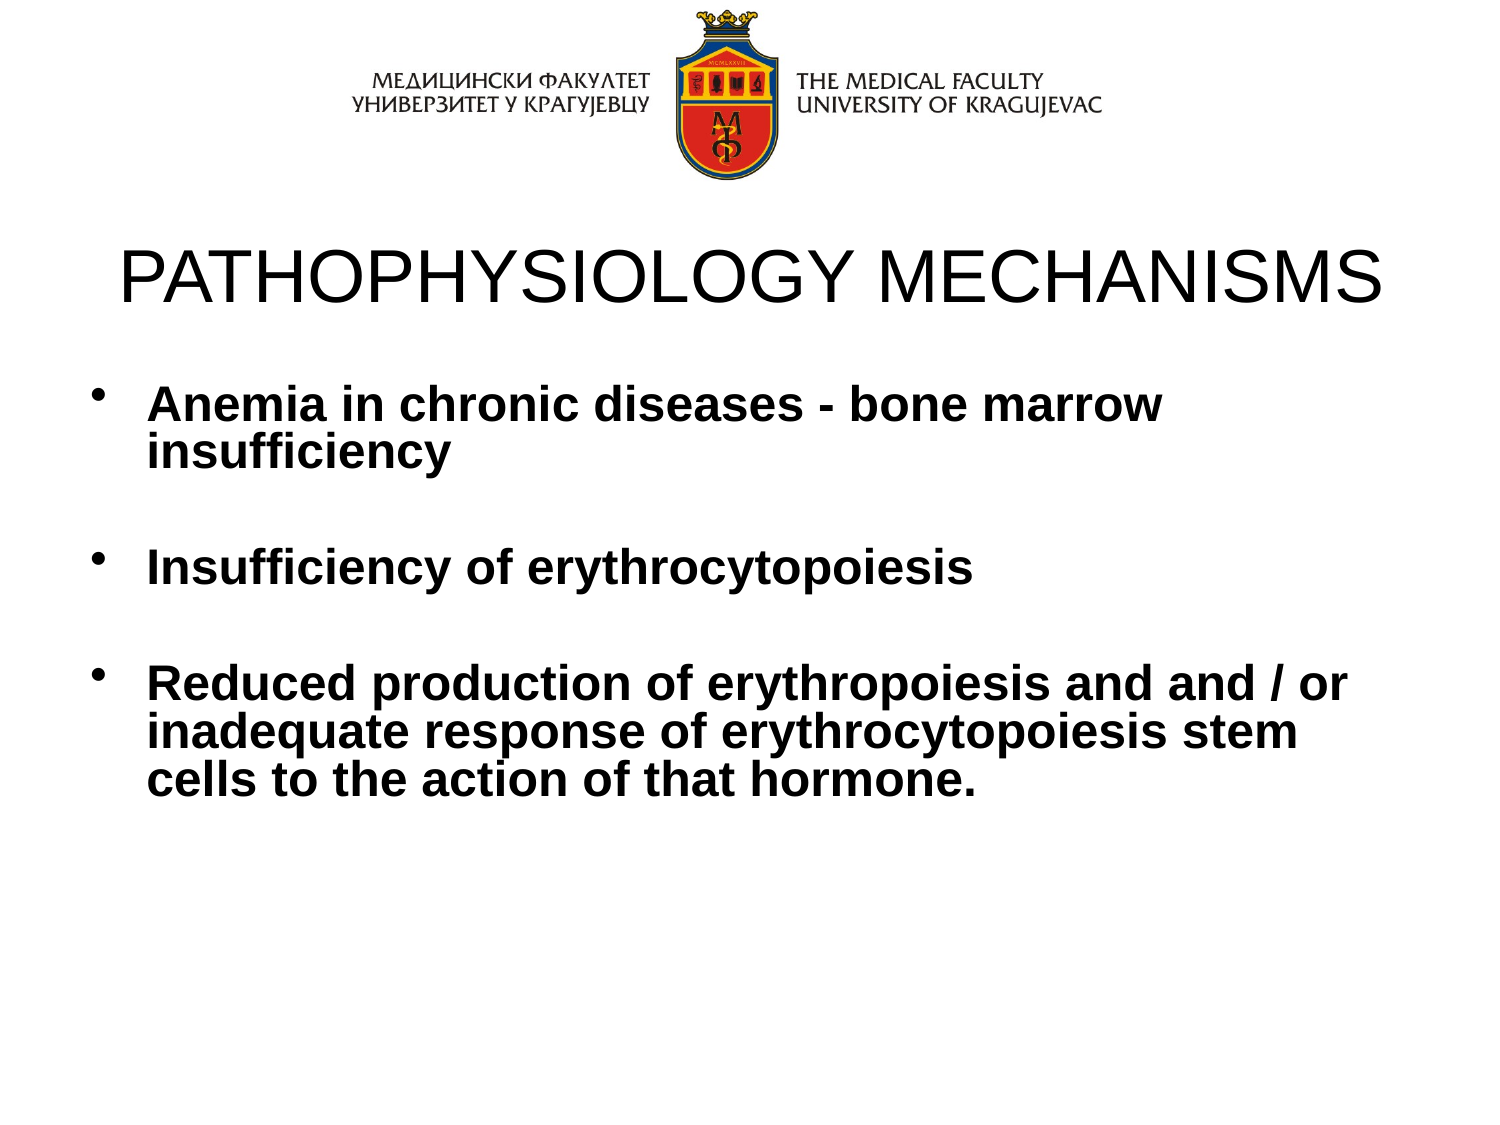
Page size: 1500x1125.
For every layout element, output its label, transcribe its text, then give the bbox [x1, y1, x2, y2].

list Anemia in chronic diseases - bone marrow insufficiency Insufficiency of erythrocytopoiesis Reduced production of erythropoiesis and and / or inadequate response of erythrocytopoiesis stem cells to the action of that hormone. [75, 375, 1388, 1118]
title PATHOPHYSIOLOGY MECHANISMS [76, 137, 1427, 325]
picture [328, 0, 1125, 137]
